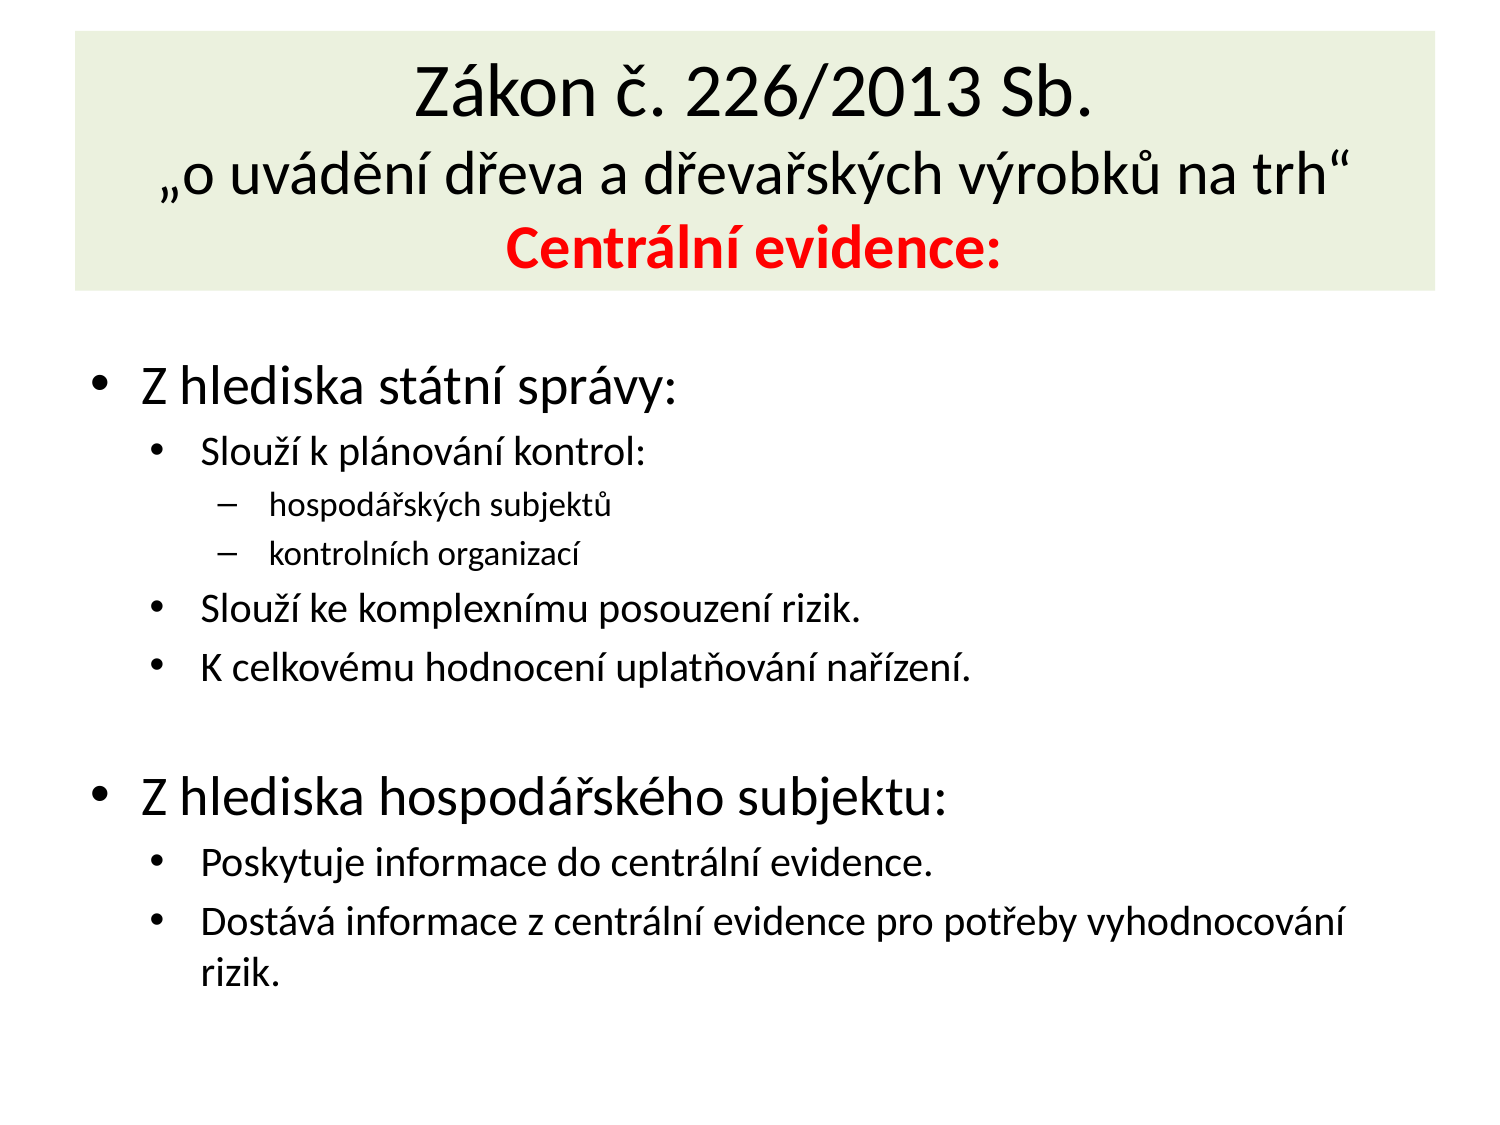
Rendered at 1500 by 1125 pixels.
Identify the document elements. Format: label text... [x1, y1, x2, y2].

list Z hlediska státní správy: Slouží k plánování kontrol: hospodářských subjektů kontrolních organizací Slouží ke komplexnímu posouzení rizik. K celkovému hodnocení uplatňování nařízení. Z hlediska hospodářského subjektu: Poskytuje informace do centrální evidence. Dostává informace z centrální evidence pro potřeby vyhodnocování rizik. [75, 262, 1425, 1005]
title Zákon č. 226/2013 Sb. „o uvádění dřeva a dřevařských výrobků na trh“ Centrální evidence: [75, 30, 1436, 291]
